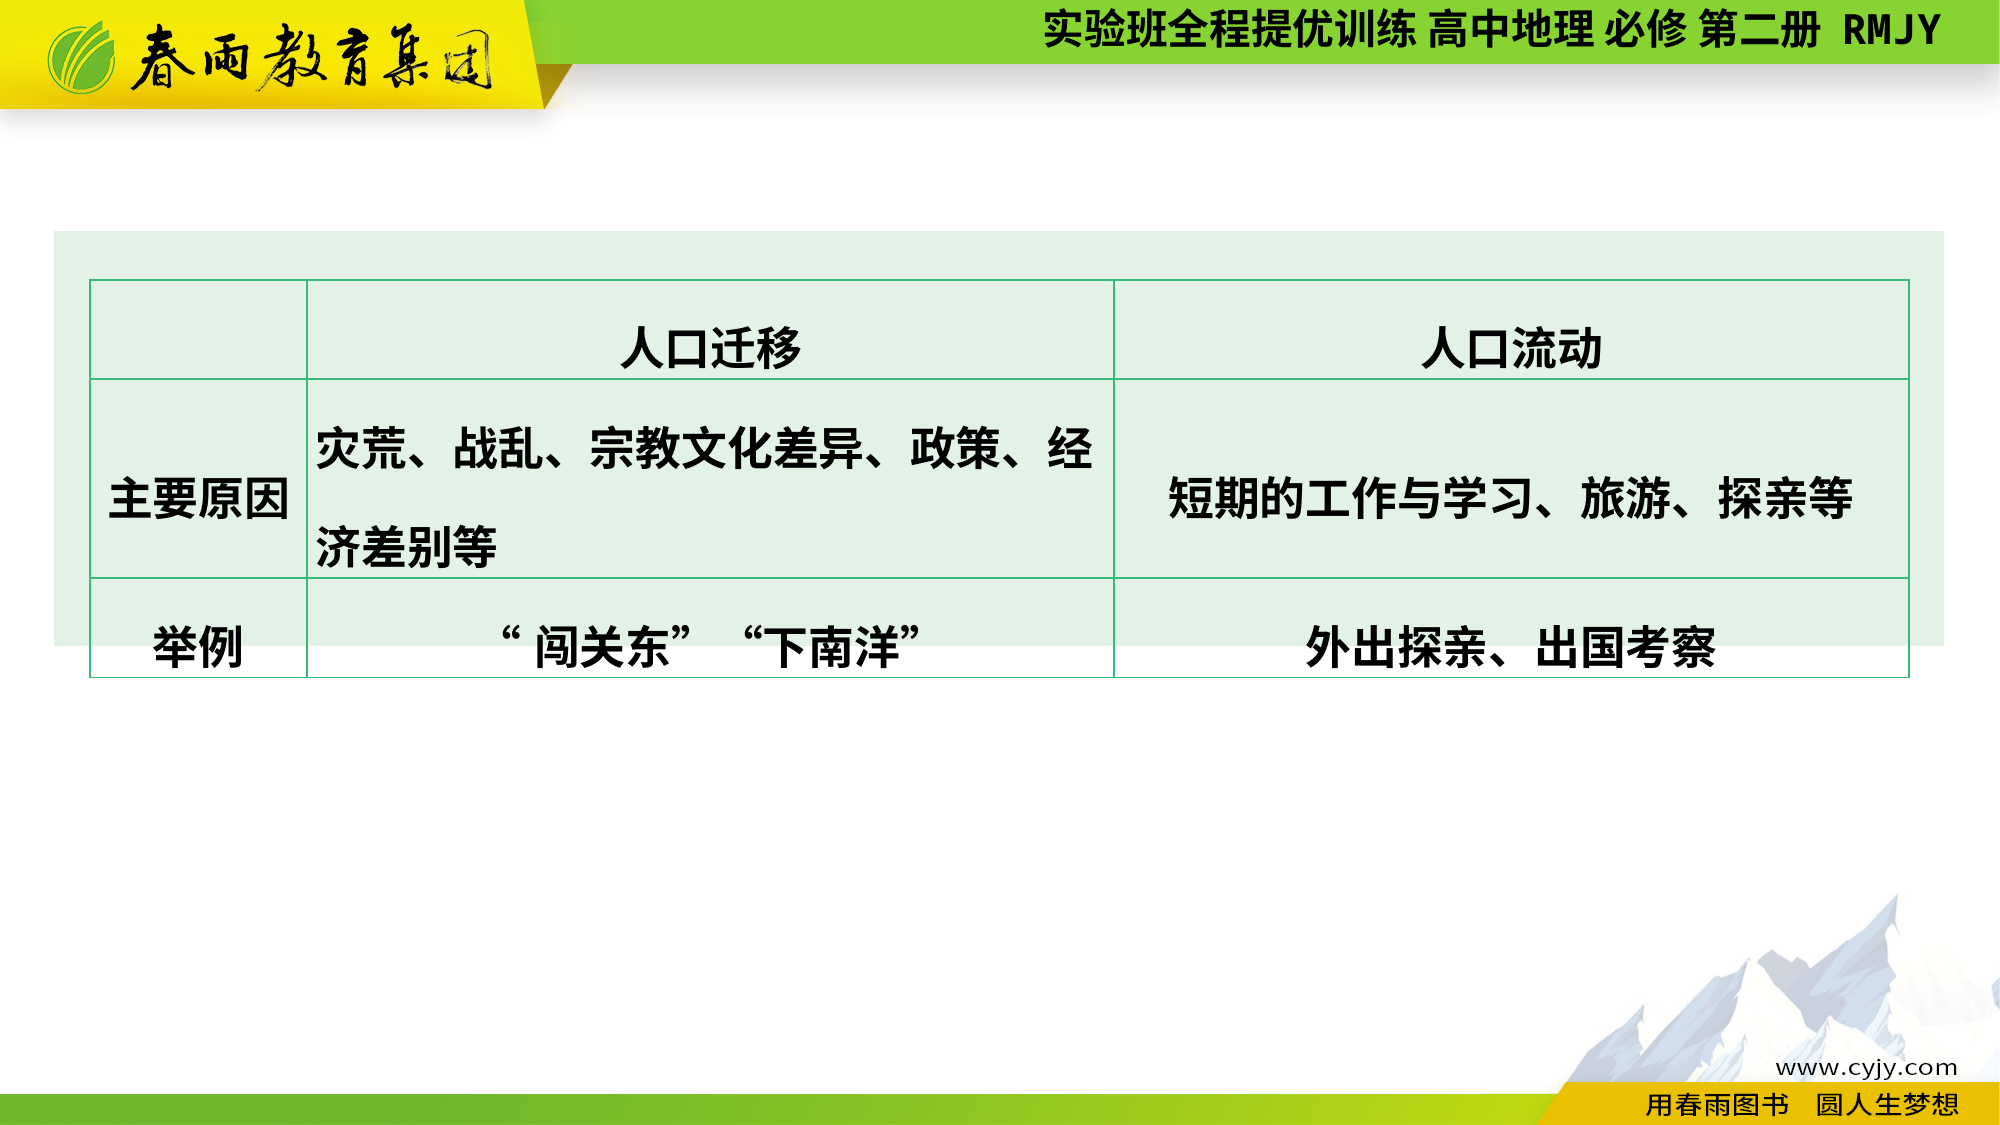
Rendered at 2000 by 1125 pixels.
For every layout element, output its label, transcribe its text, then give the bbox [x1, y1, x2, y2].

table_cell 外出探亲、出国考察 [1115, 657, 1908, 677]
table_cell “闯关东”“下南洋” [308, 657, 1113, 677]
picture [0, 0, 2000, 1125]
table_cell 举例 [91, 657, 306, 677]
